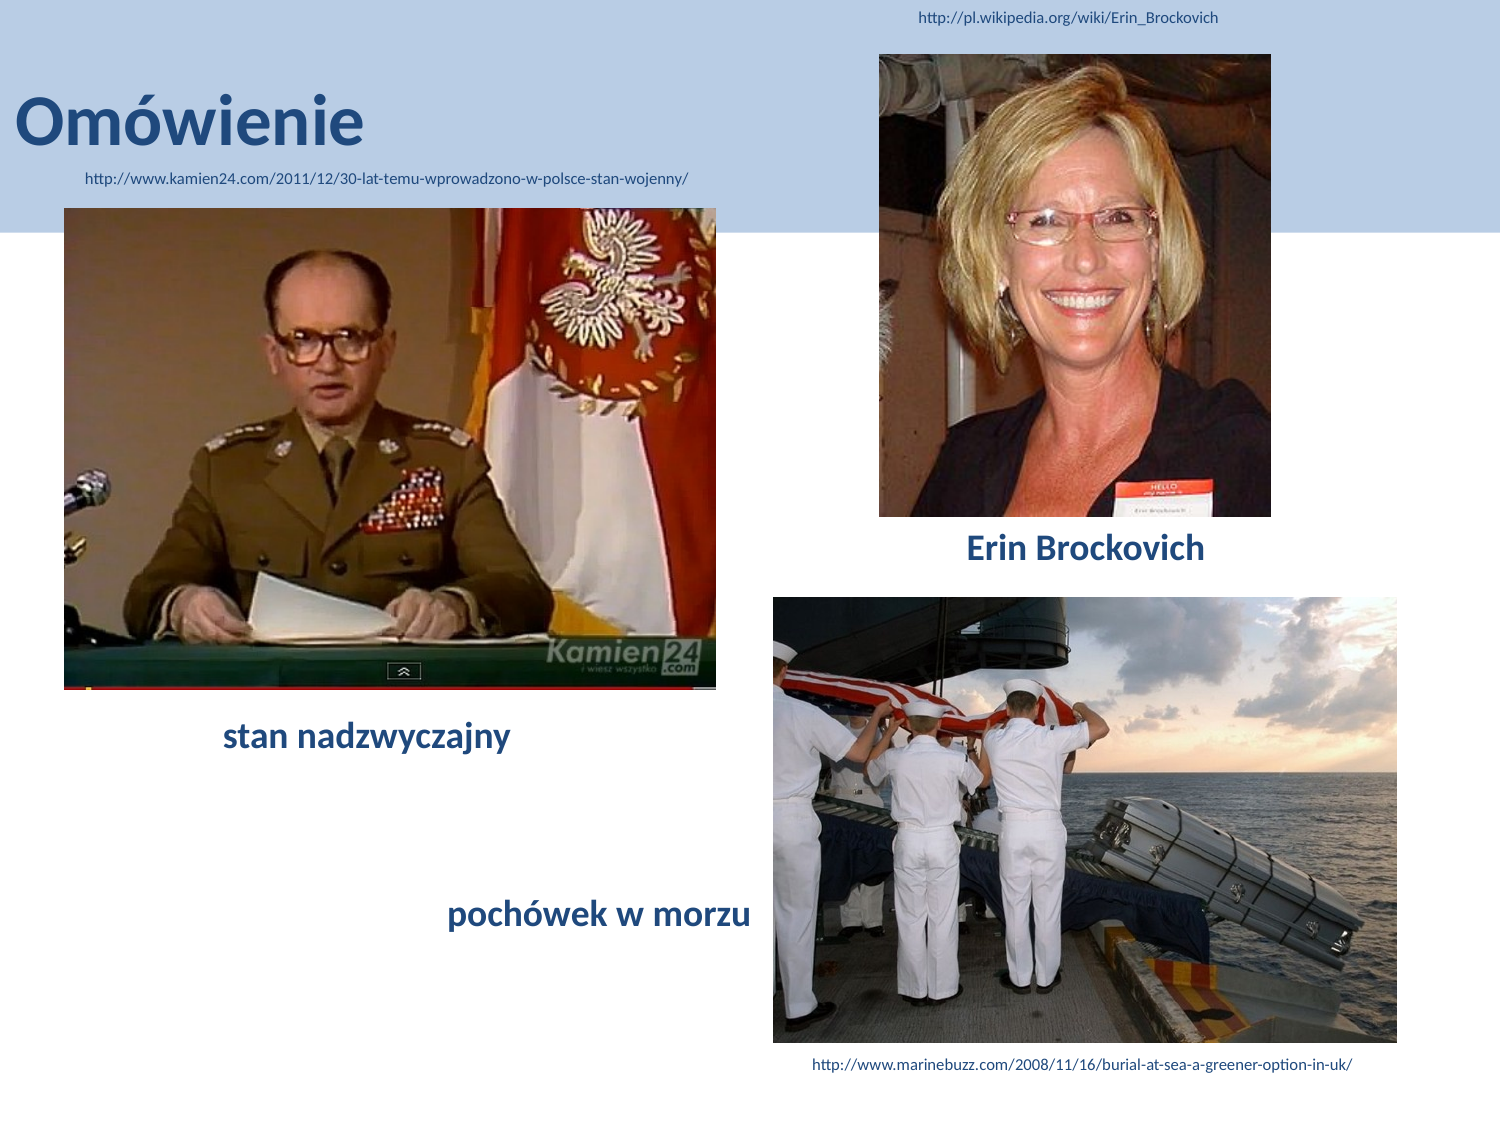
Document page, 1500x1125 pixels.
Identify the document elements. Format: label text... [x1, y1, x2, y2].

title Omówienie [0, 0, 1500, 233]
text_box stan nadzwyczajny [208, 704, 527, 764]
picture [773, 597, 1397, 1043]
picture [879, 54, 1271, 518]
text_box Erin Brockovich [951, 527, 1221, 575]
text_box http://www.marinebuzz.com/2008/11/16/burial-at-sea-a-greener-option-in-uk/ [797, 1051, 1388, 1082]
text_box http://www.kamien24.com/2011/12/30-lat-temu-wprowadzono-w-polsce-stan-wojenny/ [70, 160, 705, 196]
text_box http://pl.wikipedia.org/wiki/Erin_Brockovich [903, 0, 1247, 35]
text_box pochówek w morzu [432, 881, 767, 942]
picture [64, 207, 716, 690]
